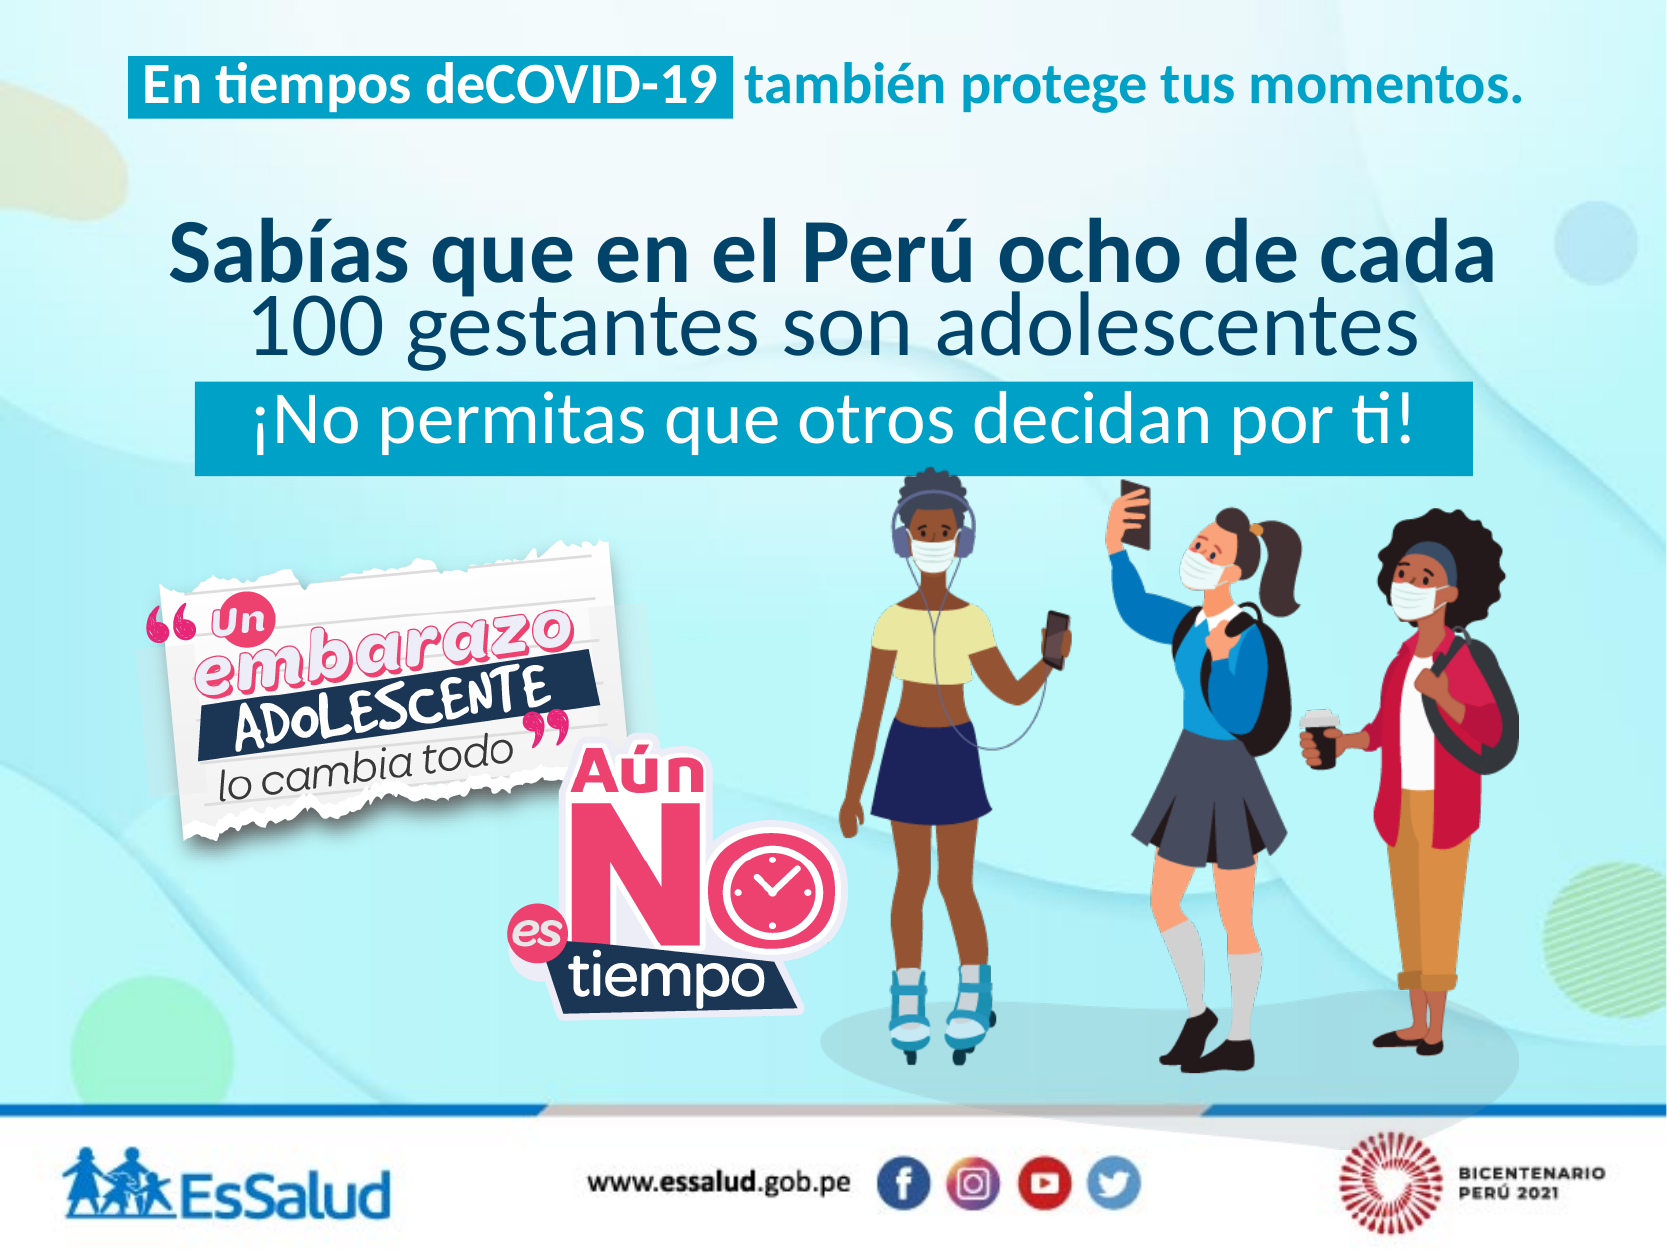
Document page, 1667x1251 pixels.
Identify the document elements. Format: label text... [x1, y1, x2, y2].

text_box [194, 467, 820, 477]
text_box Sabías que en el Perú ocho de cada 100 gestantes son adolescentes [82, 220, 1586, 381]
text_box [194, 381, 1474, 407]
text_box En tiempos deCOVID-19 también protege tus momentos. [82, 64, 1585, 123]
picture [0, 0, 1667, 1251]
text_box ¡No permitas que otros decidan por ti! [82, 407, 1585, 467]
text_box [127, 55, 734, 64]
